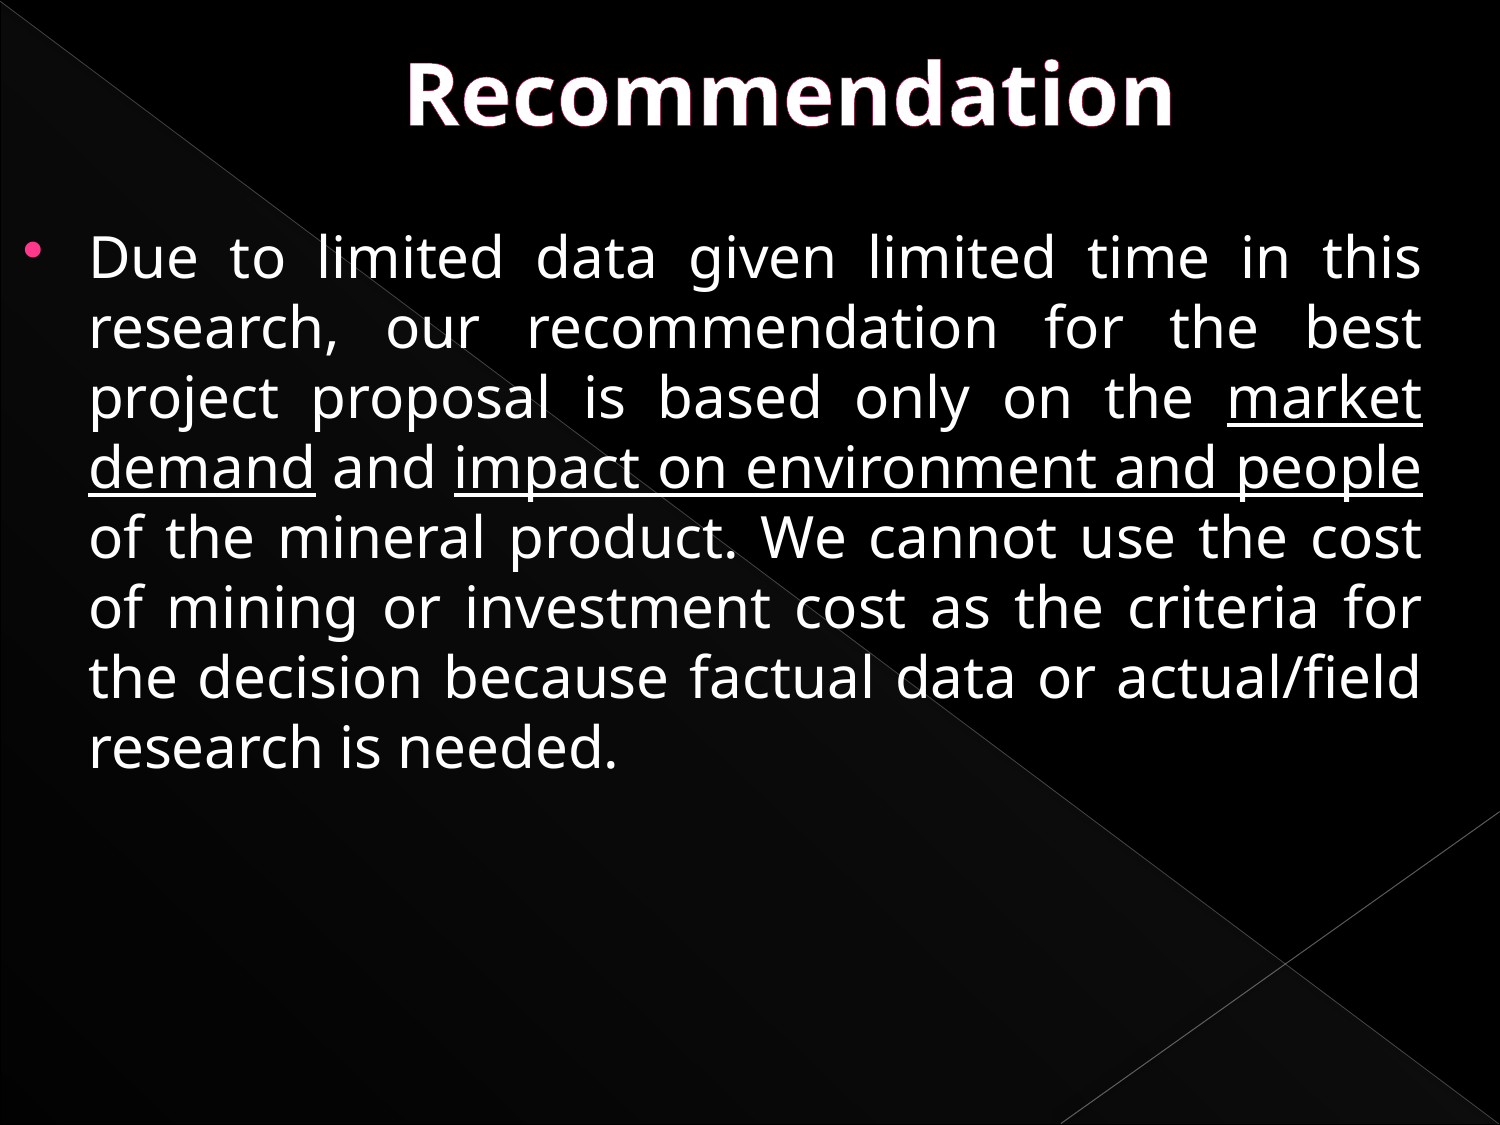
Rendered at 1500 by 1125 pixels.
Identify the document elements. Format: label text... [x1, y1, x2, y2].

title Recommendation [0, 0, 1500, 182]
list Due to limited data given limited time in this research, our recommendation for the best project proposal is based only on the market demand and impact on environment and people of the mineral product. We cannot use the cost of mining or investment cost as the criteria for the decision because factual data or actual/field research is needed. [0, 212, 1438, 1125]
